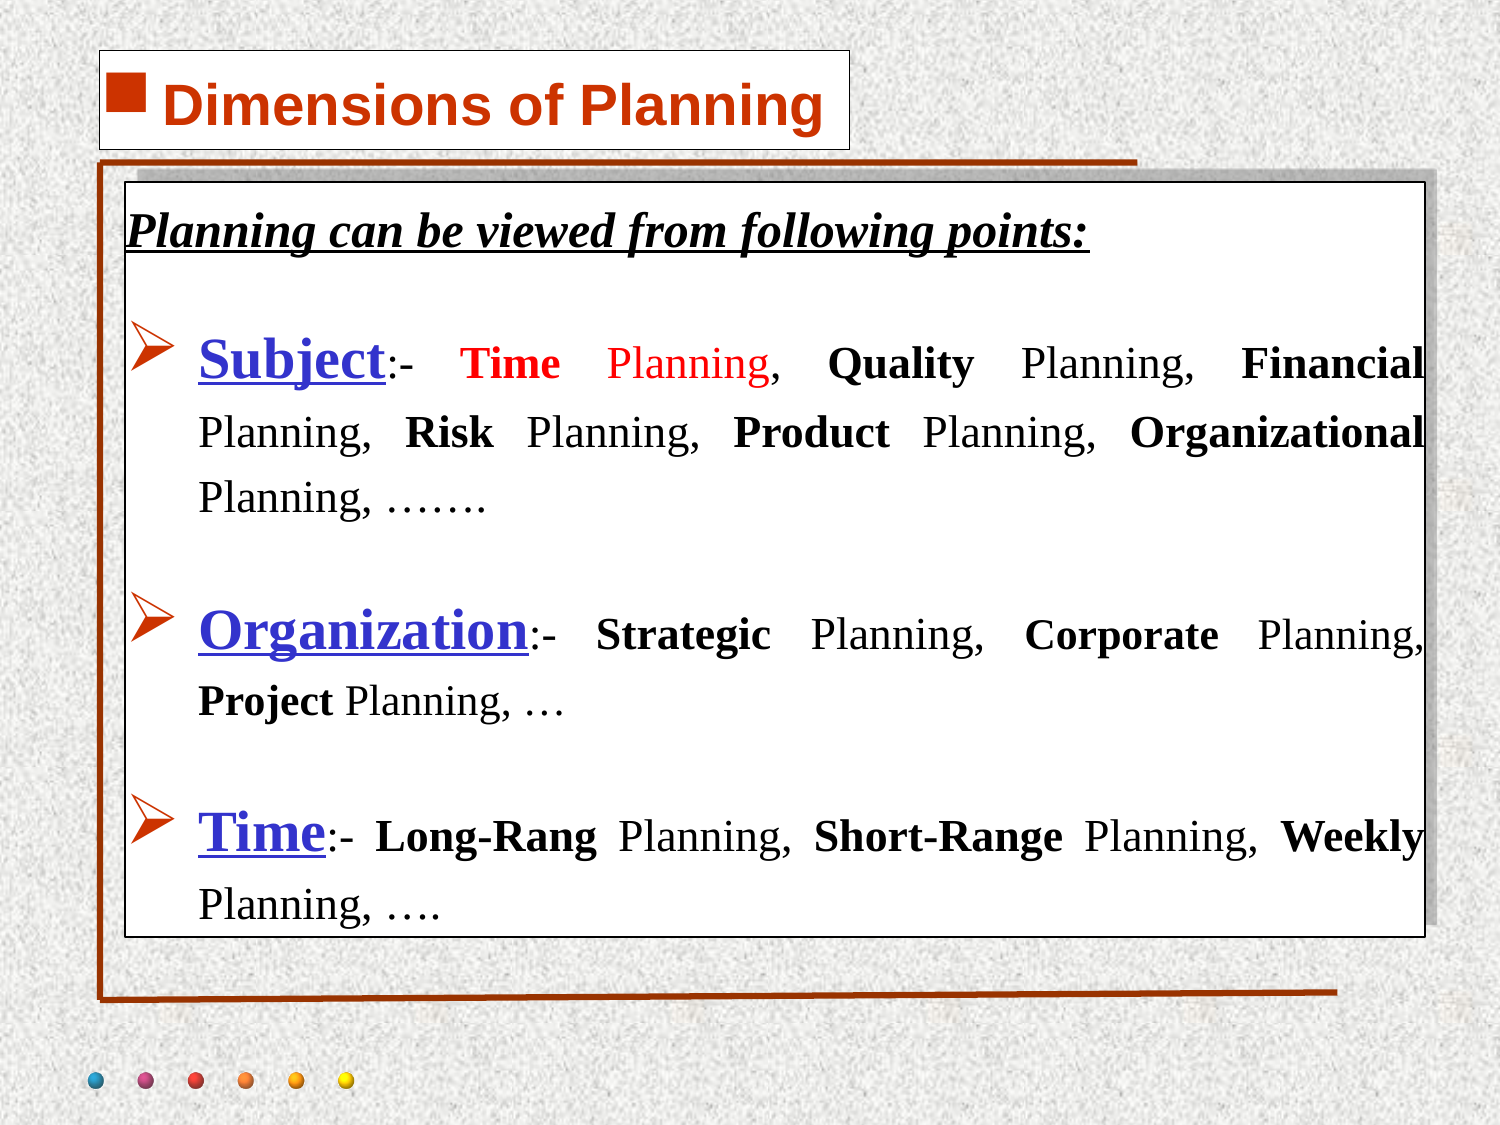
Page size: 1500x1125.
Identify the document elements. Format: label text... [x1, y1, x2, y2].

list Planning can be viewed from following points: Subject:- Time Planning, Quality Planning, Financial Planning, Risk Planning, Product Planning, Organizational Planning, ……. Organization:- Strategic Planning, Corporate Planning, Project Planning, … Time:- Long-Rang Planning, Short-Range Planning, Weekly Planning, …. [125, 182, 1425, 938]
table_cell [1425, 169, 1438, 926]
picture [0, 0, 1500, 1125]
title Dimensions of Planning [99, 50, 850, 150]
